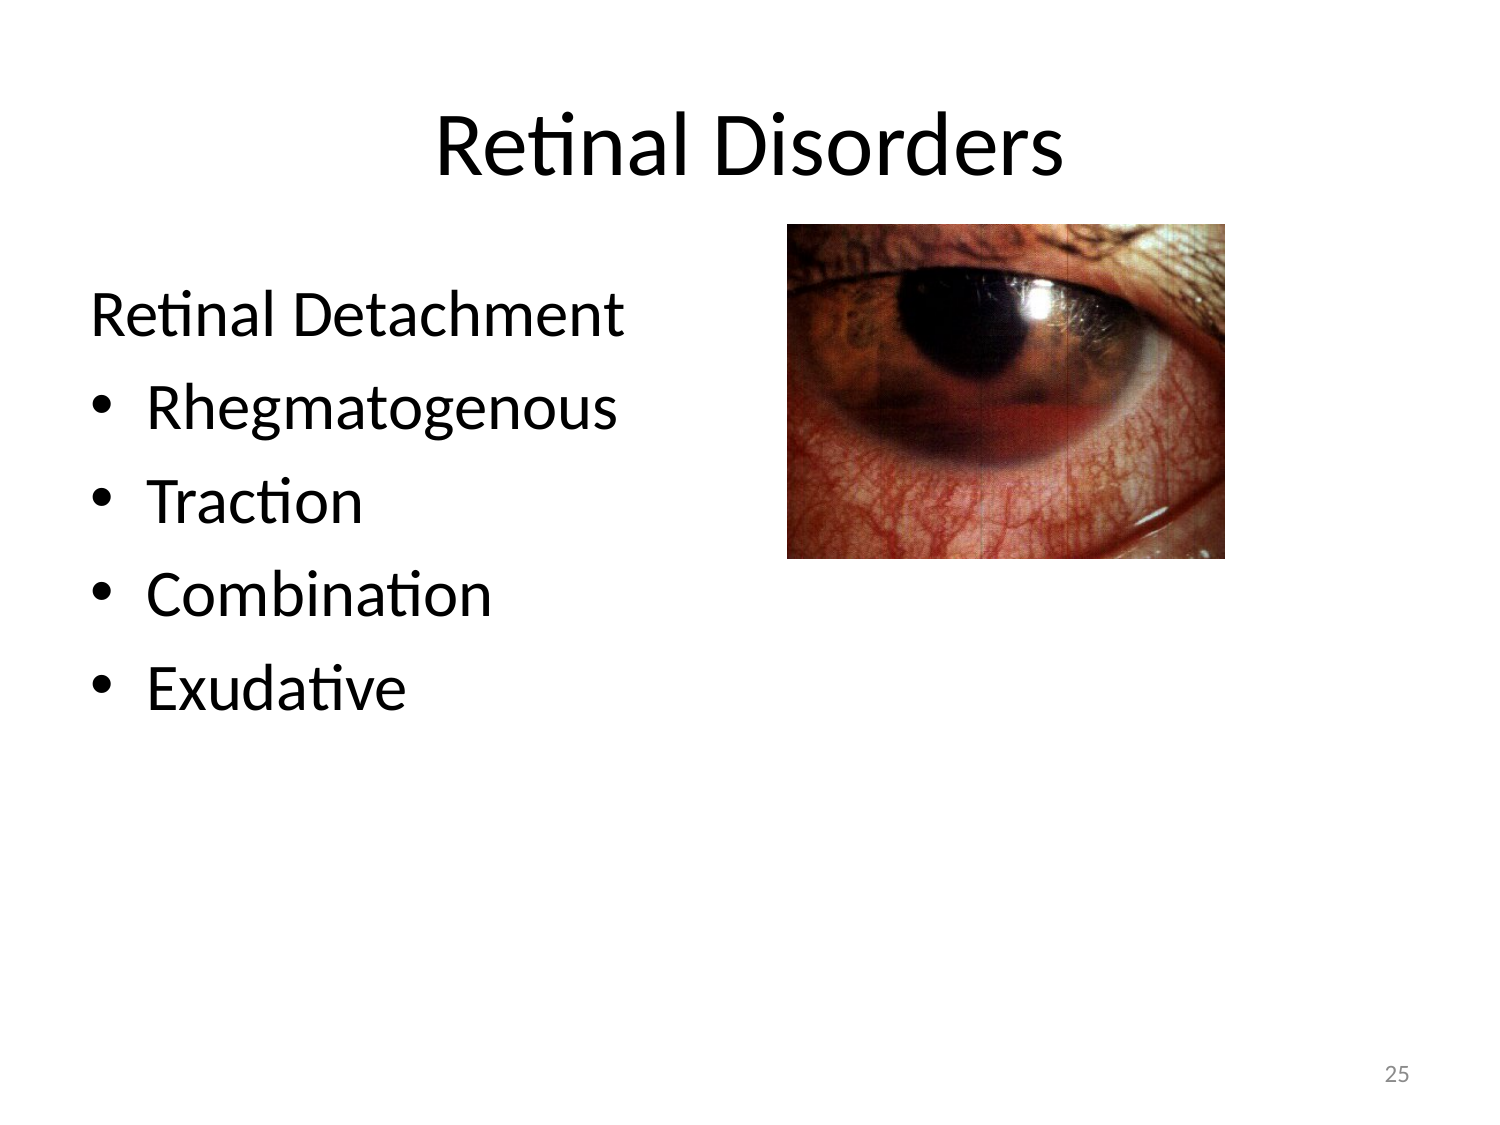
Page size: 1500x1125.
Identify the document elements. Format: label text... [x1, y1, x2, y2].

list Retinal Detachment Rhegmatogenous Traction Combination Exudative [75, 262, 1425, 1005]
picture [787, 224, 1226, 560]
slide_number 25 [1074, 1042, 1425, 1103]
title Retinal Disorders [75, 45, 1425, 233]
